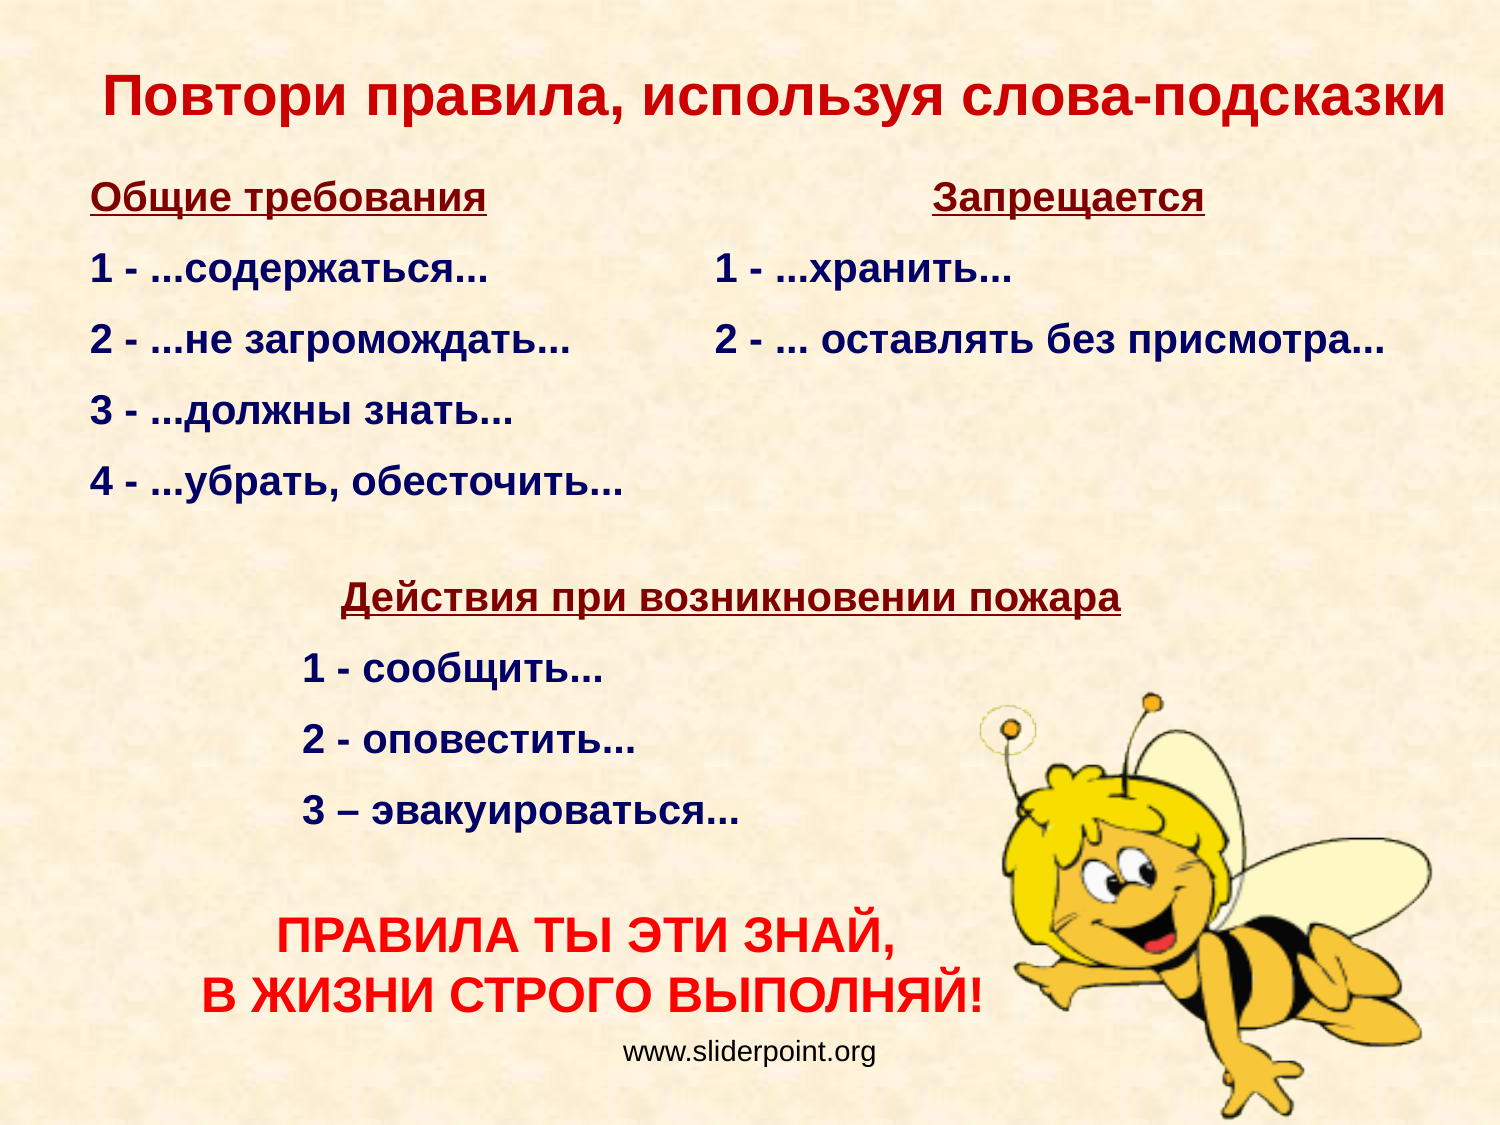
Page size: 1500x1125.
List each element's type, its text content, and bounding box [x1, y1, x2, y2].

picture [0, 0, 1500, 1125]
footer www.sliderpoint.org [512, 1024, 969, 1103]
text_box Повтори правила, используя слова-подсказки [50, 50, 1500, 135]
text_box Запрещается 1 - ...хранить... 2 - ... оставлять без присмотра... [699, 162, 1438, 369]
text_box Общие требования 1 - ...содержаться... 2 - ...не загромождать... 3 - ...должны знать... 4 - ...убрать, обесточить... [75, 162, 650, 511]
text_box ПРАВИЛА ТЫ ЭТИ ЗНАЙ, В ЖИЗНИ СТРОГО ВЫПОЛНЯЙ! [0, 895, 969, 1038]
text_box Действия при возникновении пожара 1 - сообщить... 2 - оповестить... 3 – эвакуироваться... [287, 562, 1175, 840]
